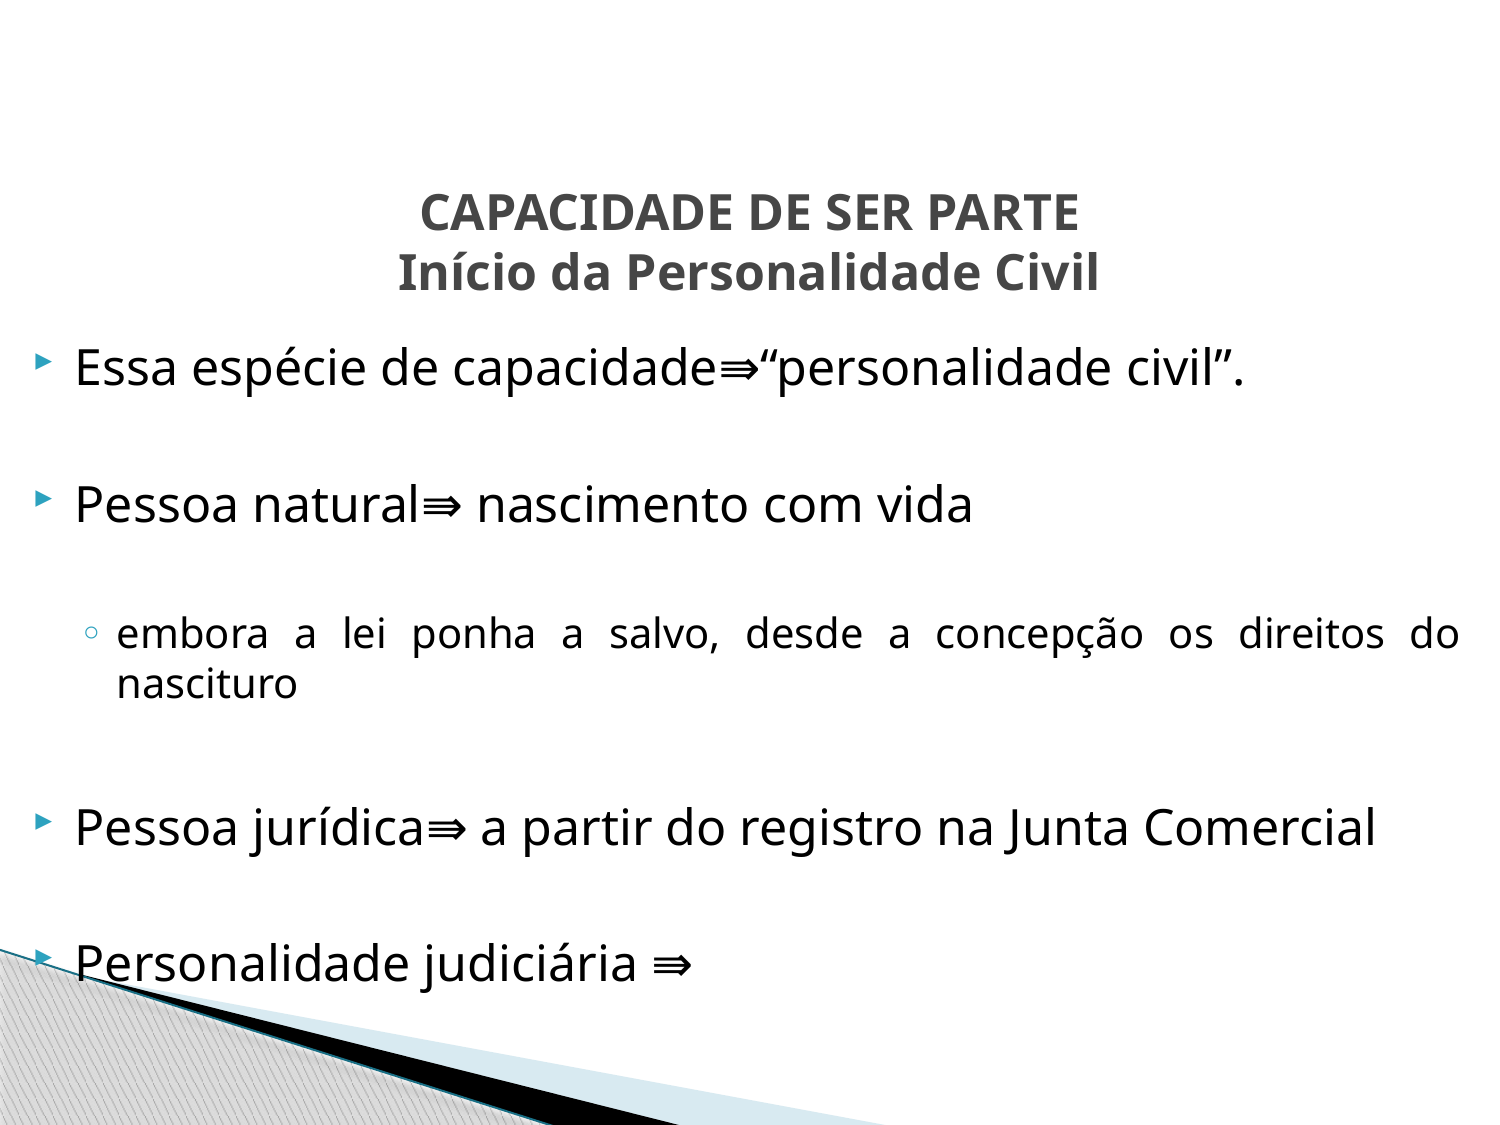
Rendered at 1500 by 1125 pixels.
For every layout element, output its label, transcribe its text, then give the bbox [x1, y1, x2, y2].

title CAPACIDADE DE SER PARTE Início da Personalidade Civil [0, 164, 1500, 317]
list Essa espécie de capacidade⇛“personalidade civil”. Pessoa natural⇛ nascimento com vida embora a lei ponha a salvo, desde a concepção os direitos do nascituro Pessoa jurídica⇛ a partir do registro na Junta Comercial Personalidade judiciária ⇛ [0, 328, 1477, 1125]
